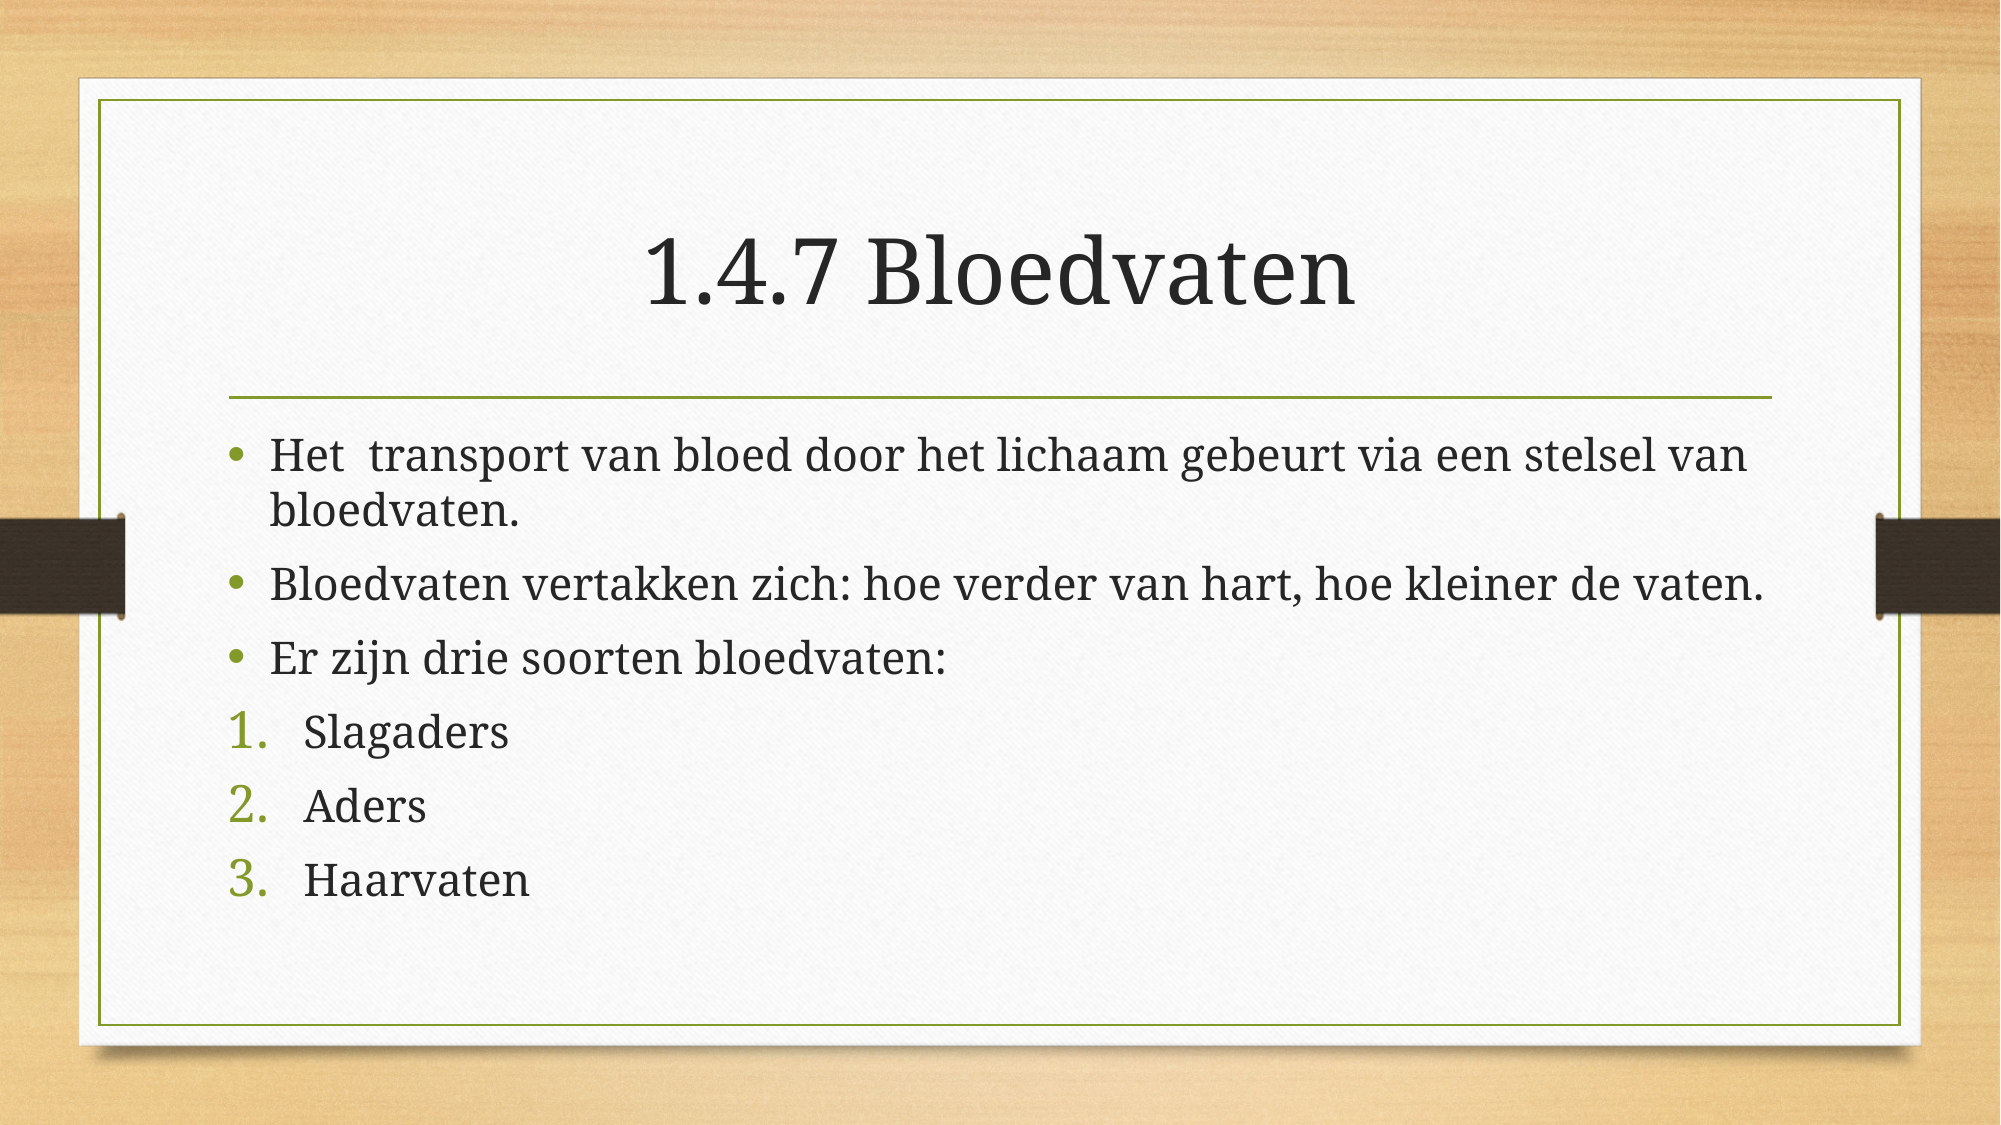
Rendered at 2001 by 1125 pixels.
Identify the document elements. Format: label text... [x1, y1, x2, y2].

title 1.4.7 Bloedvaten [212, 161, 1788, 375]
list Het transport van bloed door het lichaam gebeurt via een stelsel van bloedvaten. Bloedvaten vertakken zich: hoe verder van hart, hoe kleiner de vaten. Er zijn drie soorten bloedvaten: Slagaders Aders Haarvaten [212, 419, 1788, 964]
picture [0, 0, 2001, 1125]
